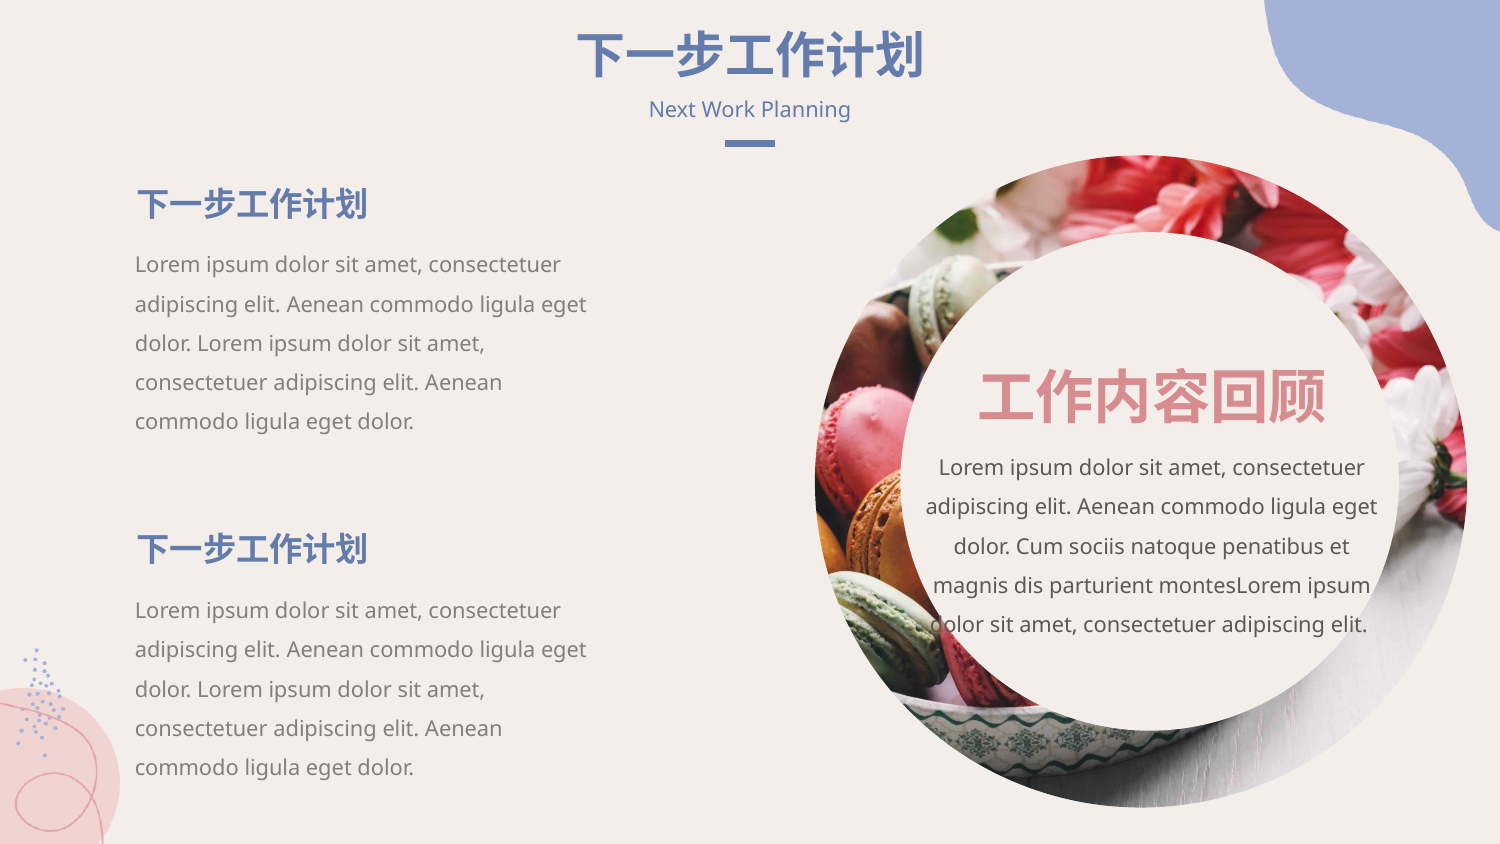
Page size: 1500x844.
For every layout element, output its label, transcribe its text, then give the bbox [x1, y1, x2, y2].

text_box 下一步工作计划 [121, 521, 385, 576]
text_box Lorem ipsum dolor sit amet, consectetuer adipiscing elit. Aenean commodo ligula eget dolor. Lorem ipsum dolor sit amet, consectetuer adipiscing elit. Aenean commodo ligula eget dolor. [120, 230, 616, 442]
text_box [473, 15, 1027, 144]
text_box Lorem ipsum dolor sit amet, consectetuer adipiscing elit. Aenean commodo ligula eget dolor. Lorem ipsum dolor sit amet, consectetuer adipiscing elit. Aenean commodo ligula eget dolor. [120, 576, 616, 788]
text_box 下一步工作计划 [121, 175, 385, 231]
picture [0, 0, 1500, 844]
